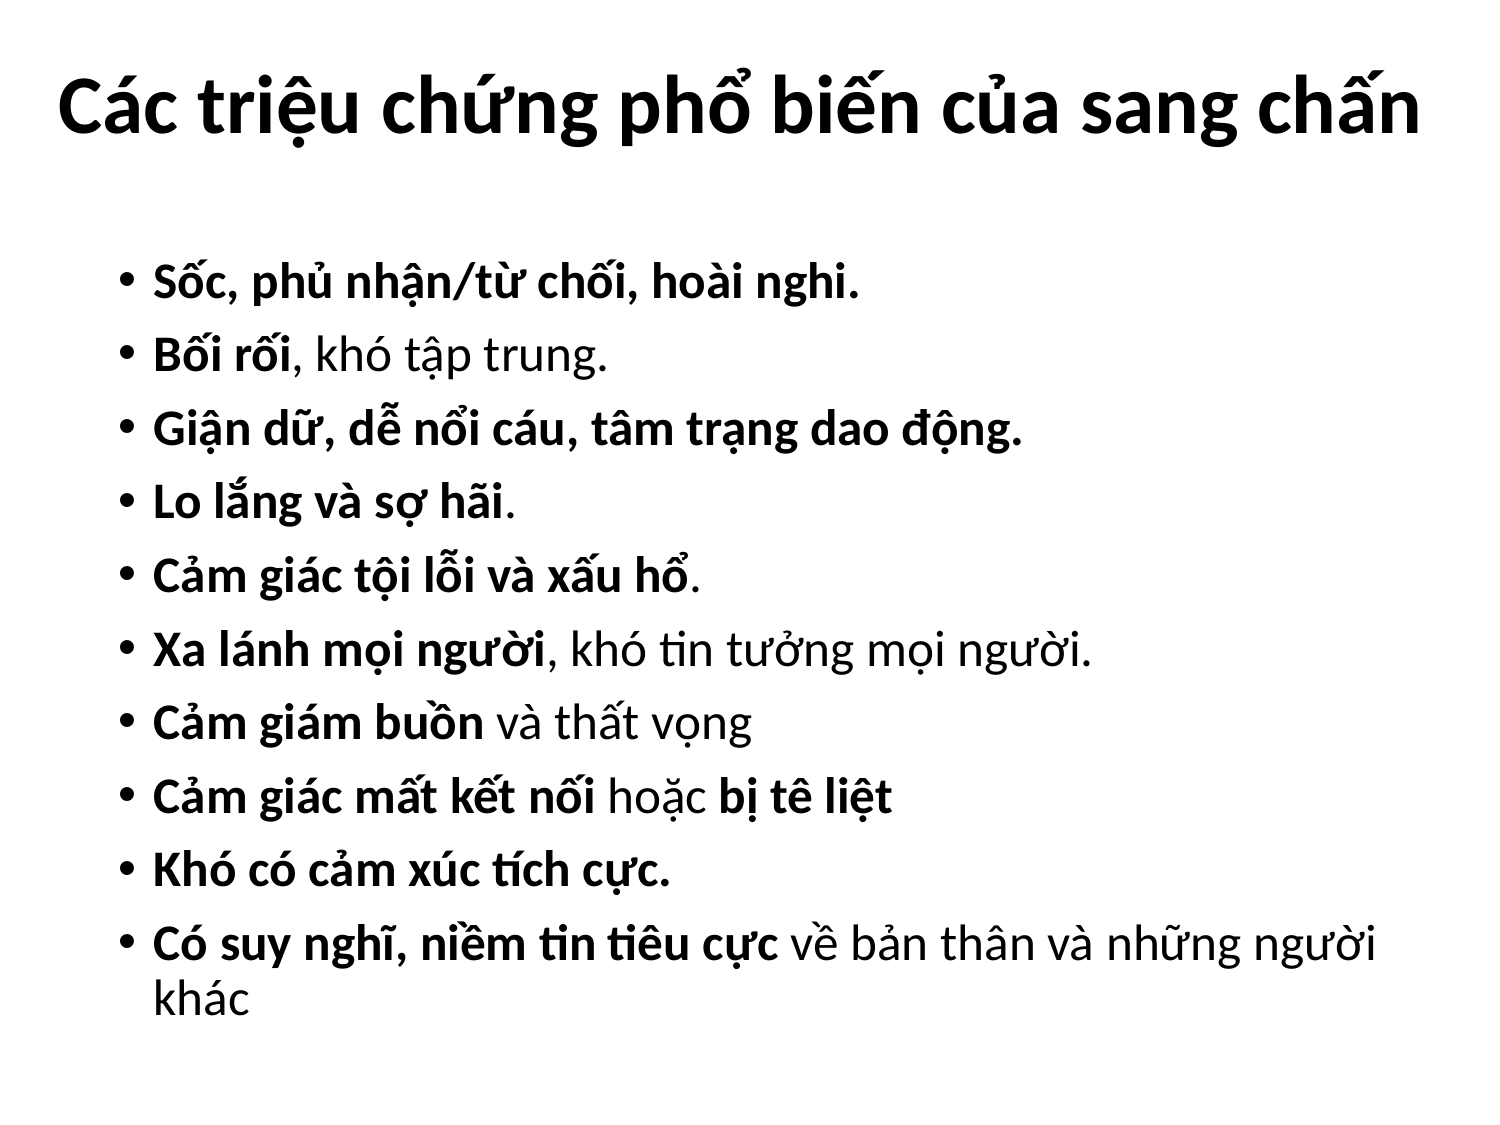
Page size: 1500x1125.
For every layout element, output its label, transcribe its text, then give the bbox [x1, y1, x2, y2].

list Sốc, phủ nhận/từ chối, hoài nghi. Bối rối, khó tập trung. Giận dữ, dễ nổi cáu, tâm trạng dao động. Lo lắng và sợ hãi. Cảm giác tội lỗi và xấu hổ. Xa lánh mọi người, khó tin tưởng mọi người. Cảm giám buồn và thất vọng Cảm giác mất kết nối hoặc bị tê liệt Khó có cảm xúc tích cực. Có suy nghĩ, niềm tin tiêu cực về bản thân và những người khác [103, 246, 1397, 1038]
title Các triệu chứng phổ biến của sang chấn [43, 24, 1494, 188]
